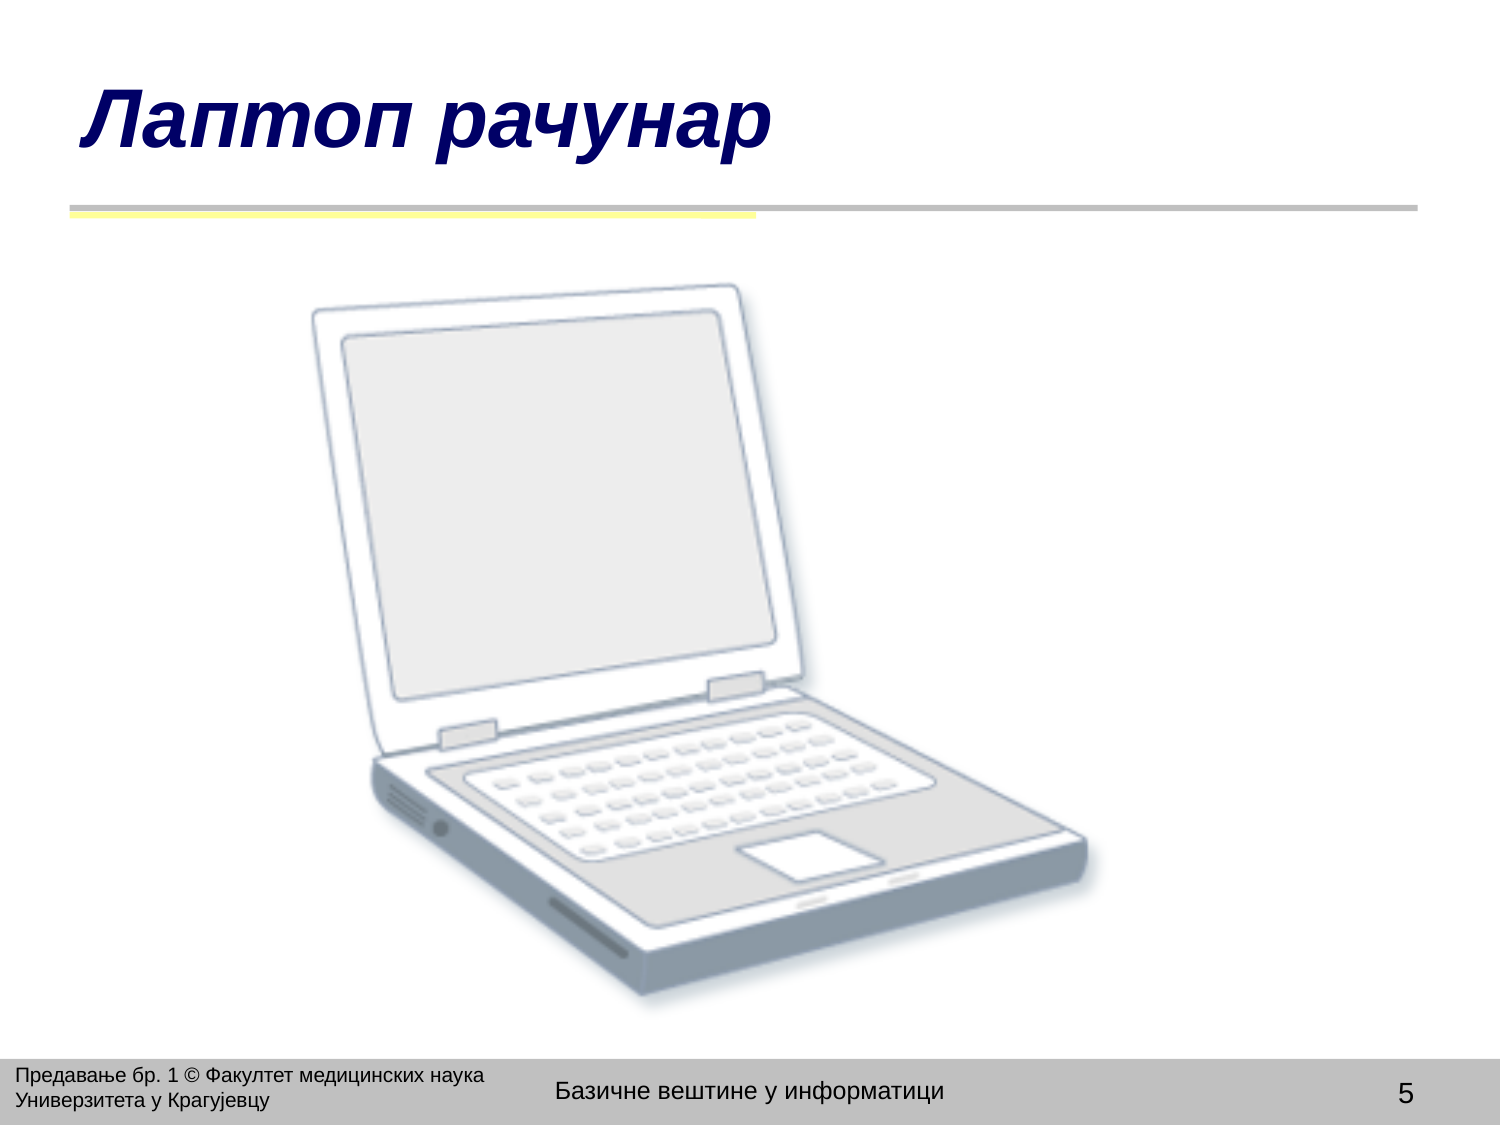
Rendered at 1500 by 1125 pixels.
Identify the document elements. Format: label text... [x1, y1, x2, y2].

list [292, 239, 1153, 1039]
slide_number Предавање бр. 1 © Факултет медицинских наука Универзитета у Крагујевцу [0, 1053, 599, 1108]
title Лаптоп рачунар [69, 19, 1426, 208]
footer Базичне вештине у информатици [512, 1066, 988, 1125]
slide_number 5 [1079, 1066, 1430, 1125]
